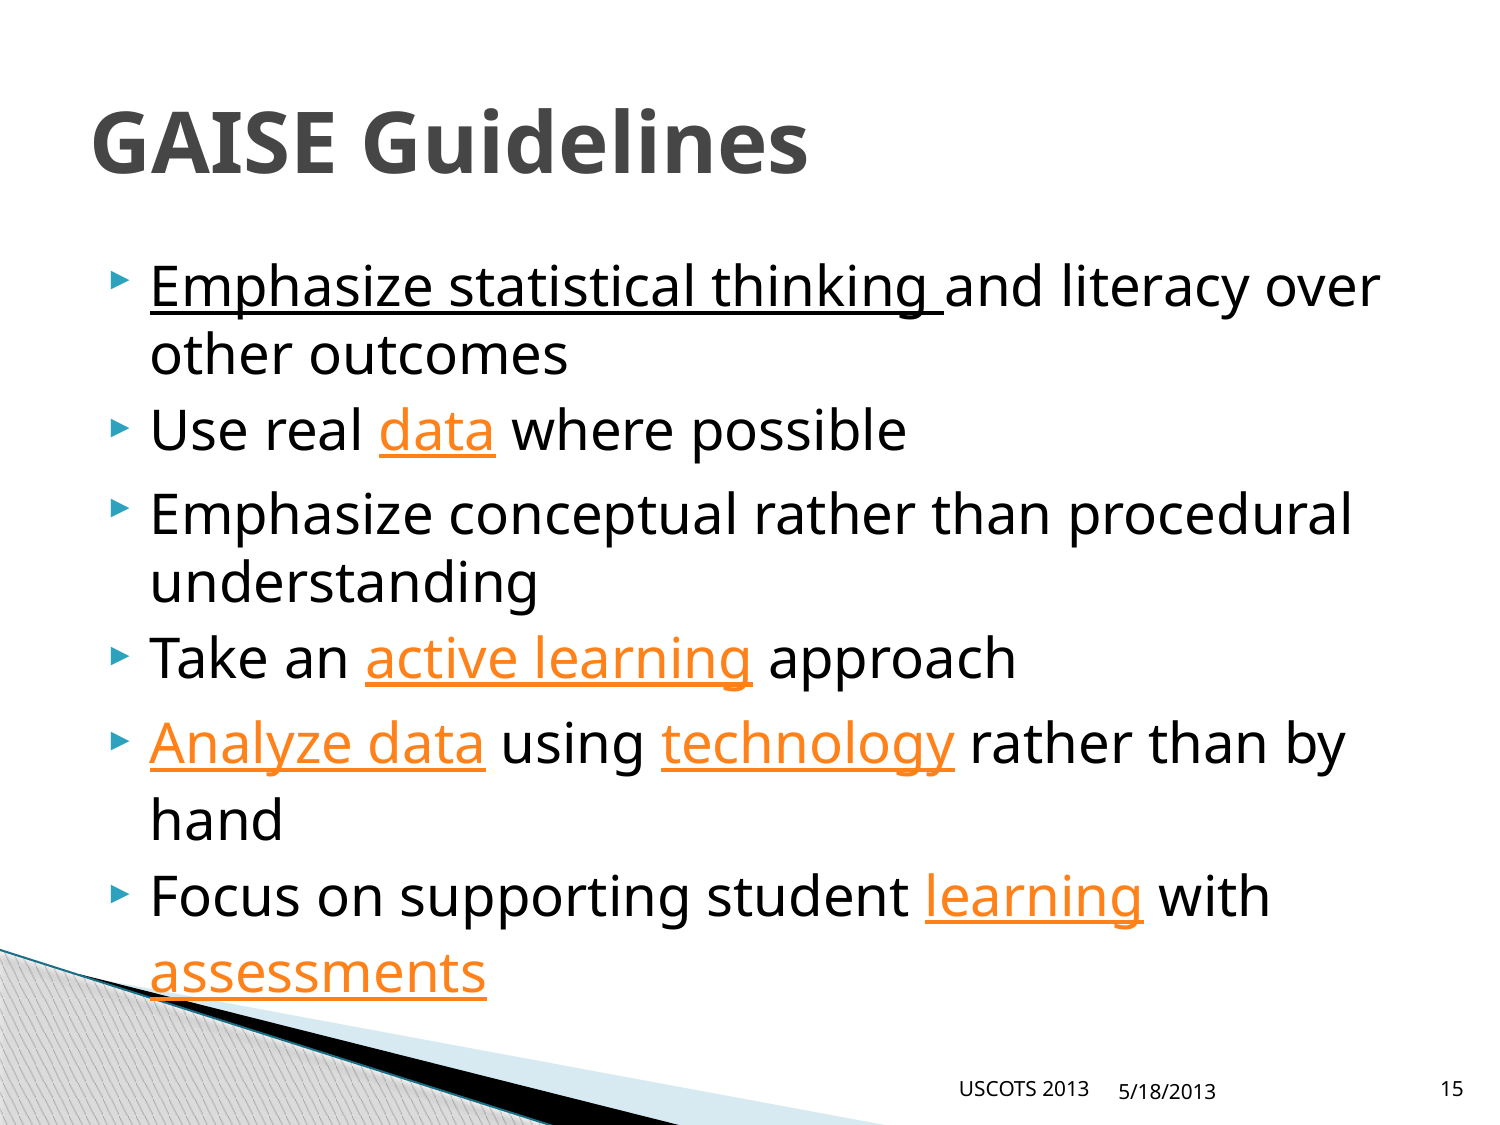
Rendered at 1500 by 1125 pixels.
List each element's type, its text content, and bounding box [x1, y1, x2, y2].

footer USCOTS 2013 [718, 1051, 1105, 1112]
slide_number 15 [1418, 1051, 1479, 1112]
list Emphasize statistical thinking and literacy over other outcomes Use real data where possible Emphasize conceptual rather than procedural understanding Take an active learning approach Analyze data using technology rather than by hand Focus on supporting student learning with assessments [75, 243, 1425, 986]
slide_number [1105, 1051, 1418, 1112]
title GAISE Guidelines [75, 45, 1425, 233]
